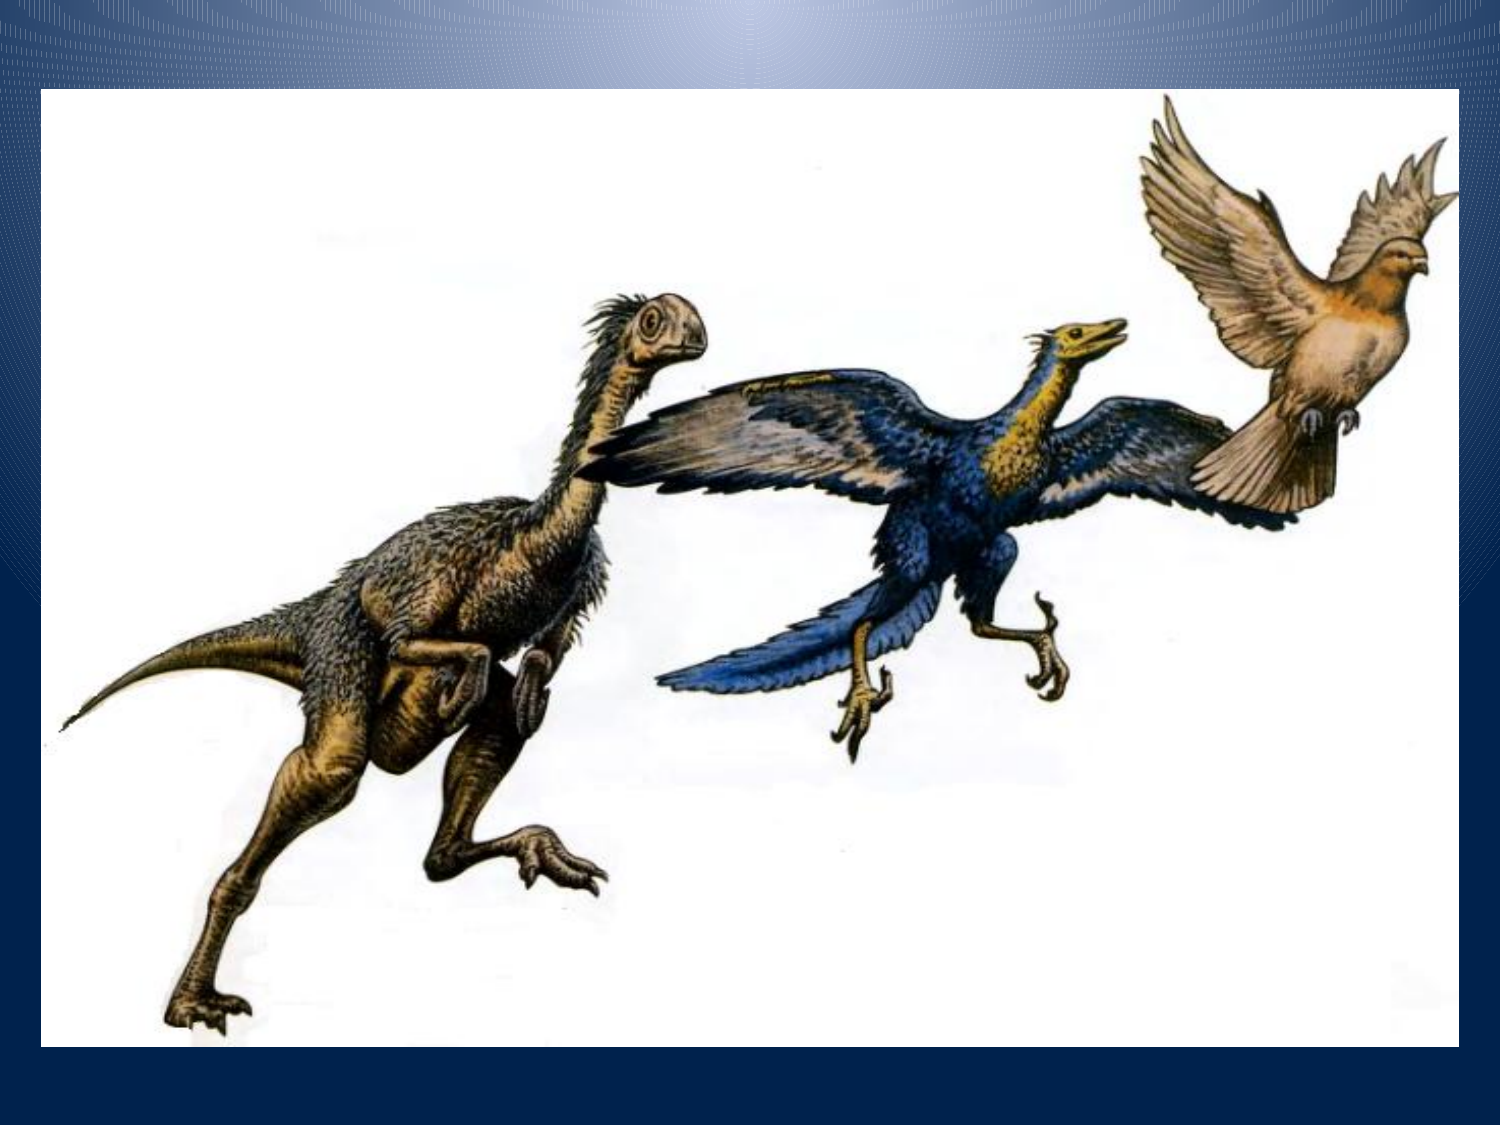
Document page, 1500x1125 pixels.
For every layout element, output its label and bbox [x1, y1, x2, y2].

picture [41, 89, 1459, 1047]
